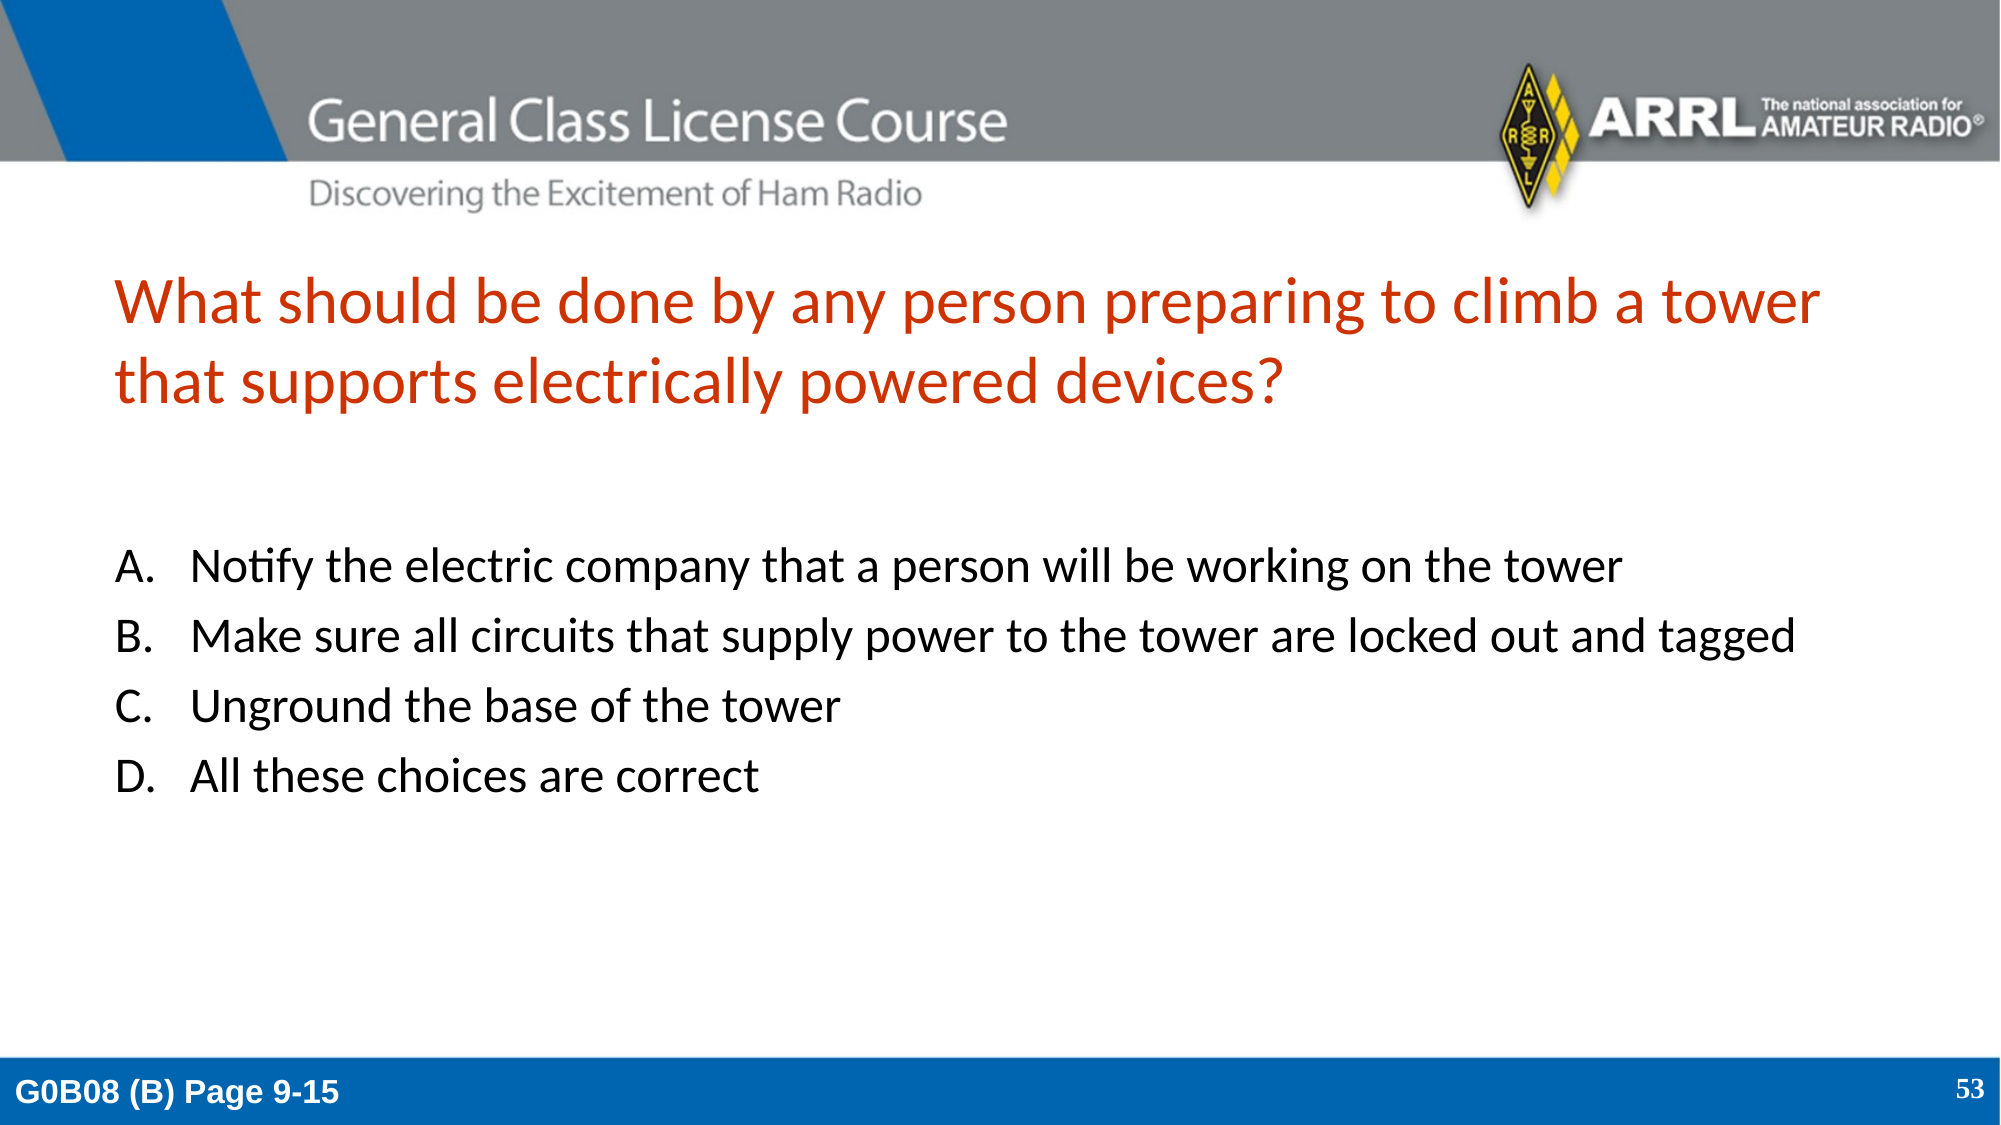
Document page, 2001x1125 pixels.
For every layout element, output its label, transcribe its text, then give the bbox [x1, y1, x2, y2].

list Notify the electric company that a person will be working on the tower Make sure all circuits that supply power to the tower are locked out and tagged Unground the base of the tower All these choices are correct [99, 525, 1900, 1005]
text_box 53 [1875, 1062, 2000, 1113]
text_box G0B08 (B) Page 9-15 [0, 1062, 1313, 1118]
picture [0, 0, 2001, 1125]
title What should be done by any person preparing to climb a tower that supports electrically powered devices? [99, 249, 1900, 468]
